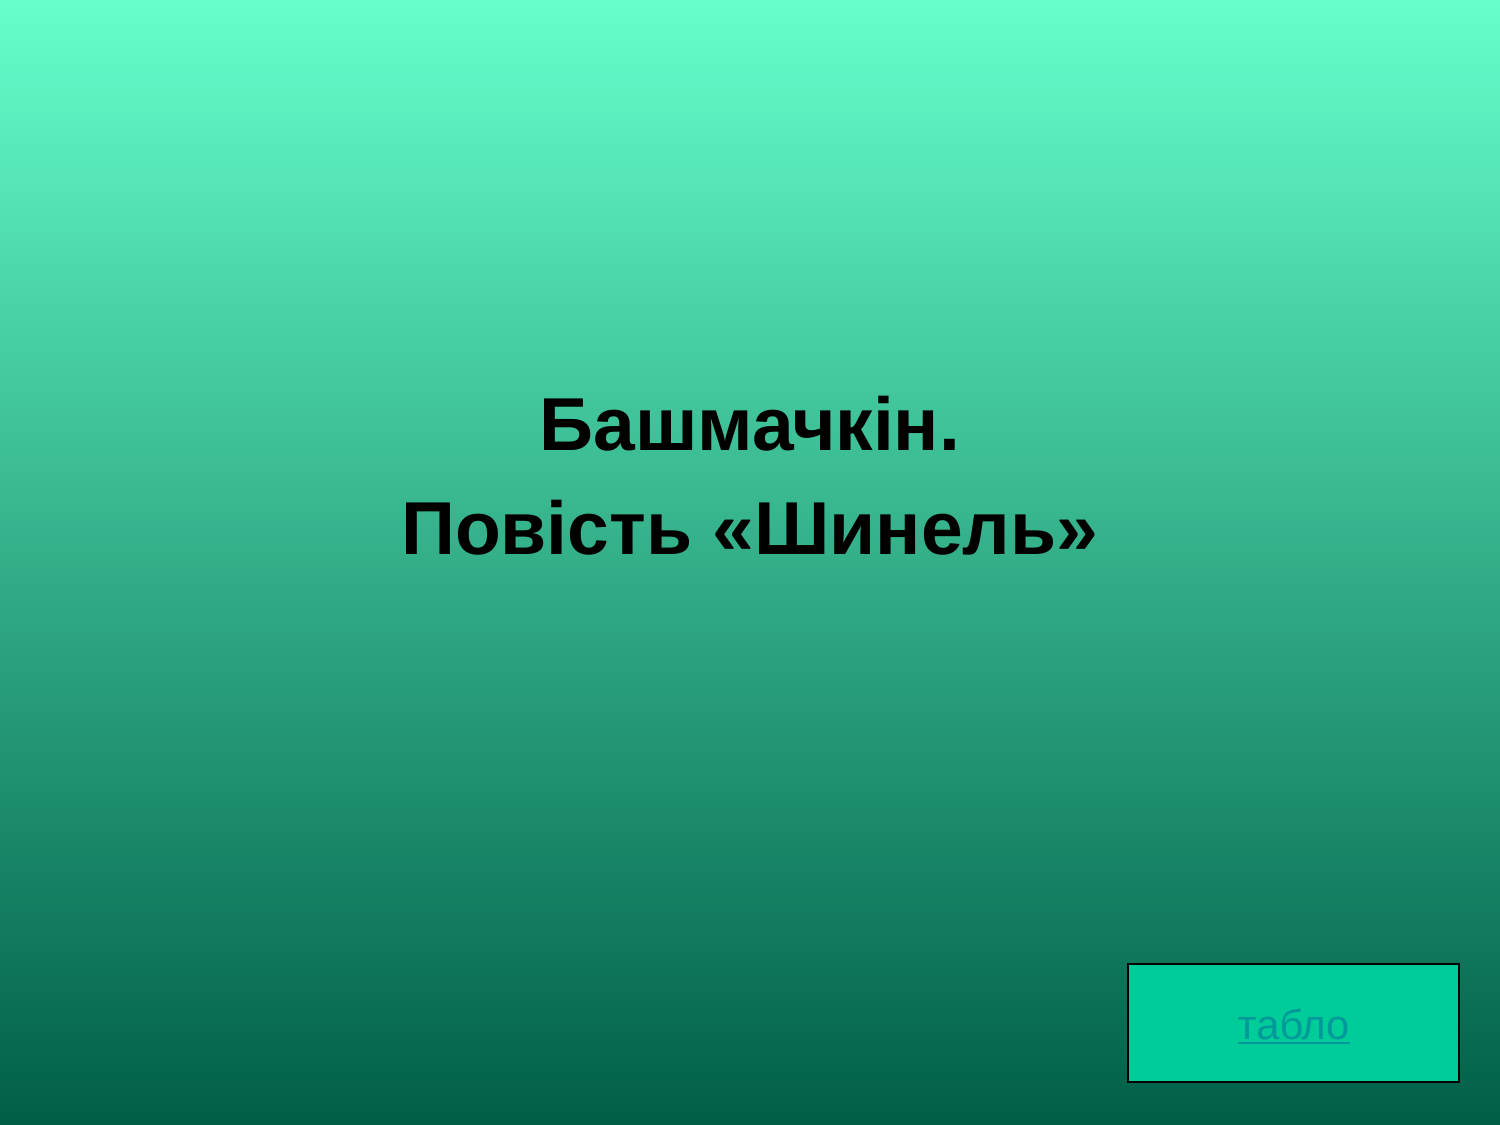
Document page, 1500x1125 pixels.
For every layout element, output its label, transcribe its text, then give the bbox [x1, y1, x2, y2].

text_box табло [1128, 964, 1459, 1083]
list Башмачкін. Повість «Шинель» [74, 262, 1426, 1006]
